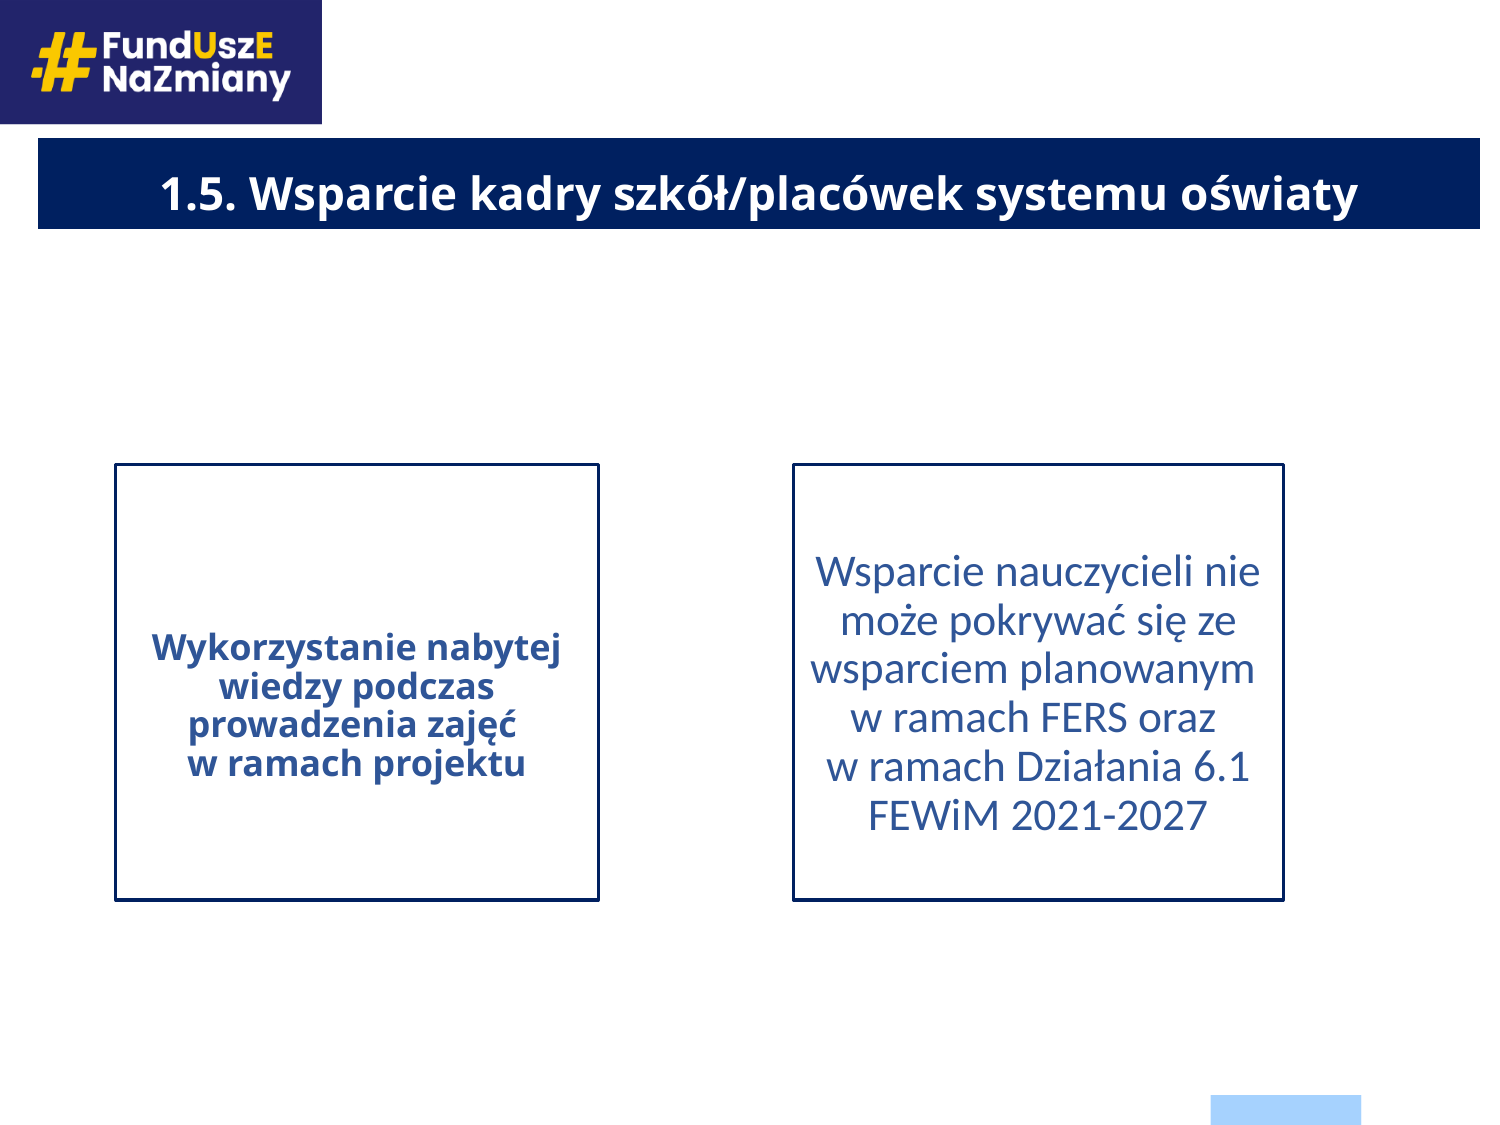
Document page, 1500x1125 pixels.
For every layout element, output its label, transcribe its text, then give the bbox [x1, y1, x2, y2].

text_box 1.5. Wsparcie kadry szkół/placówek systemu oświaty [38, 138, 1480, 229]
list Wsparcie nauczycieli nie może pokrywać się ze wsparciem planowanym w ramach FERS oraz w ramach Działania 6.1 FEWiM 2021-2027 [793, 464, 1284, 900]
title Wykorzystanie nabytej wiedzy podczas prowadzenia zajęć w ramach projektu [115, 464, 599, 900]
picture [0, 0, 1500, 1125]
